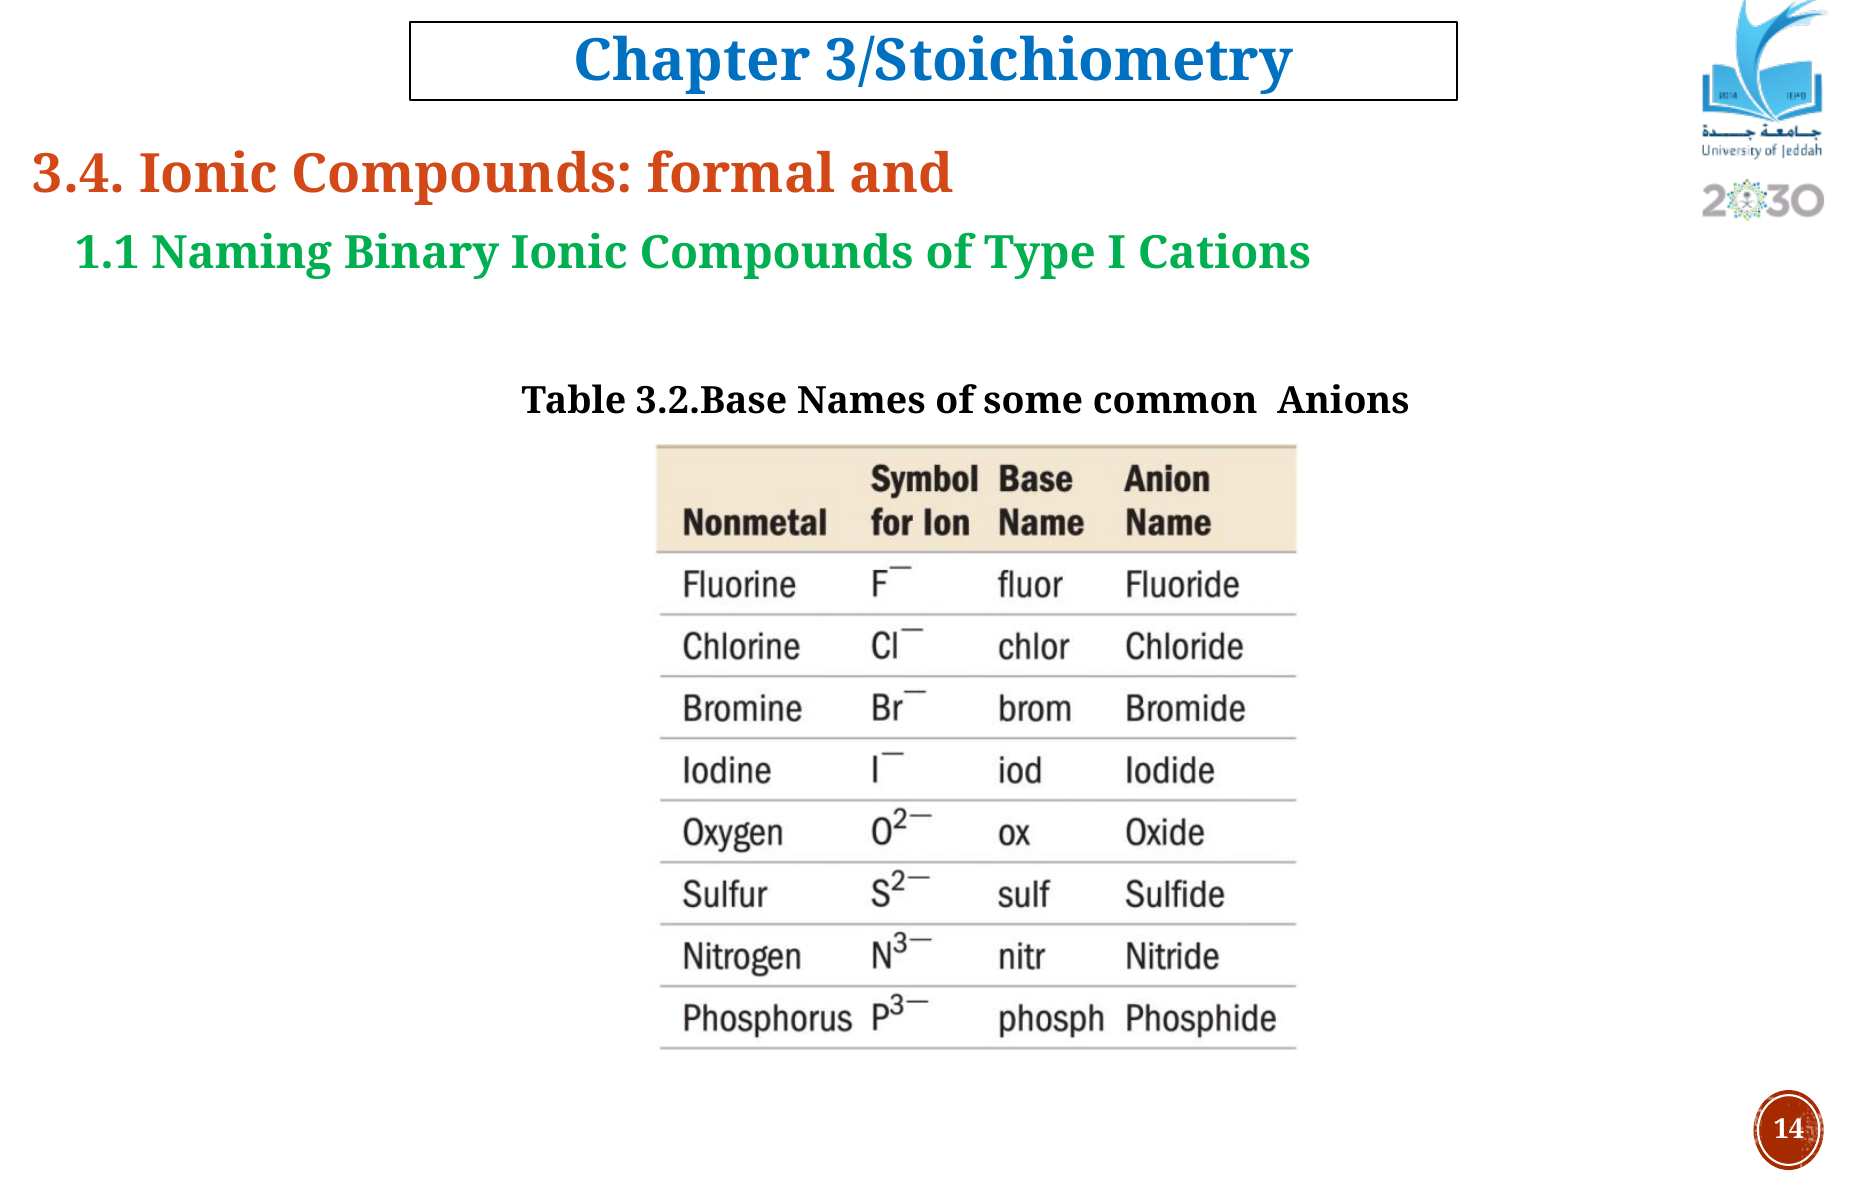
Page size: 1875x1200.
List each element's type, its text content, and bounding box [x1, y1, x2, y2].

slide_number 14 [1739, 1097, 1838, 1162]
text_box Table 3.2.Base Names of some common Anions [506, 368, 1426, 429]
text_box 1.1 Naming Binary Ionic Compounds of Type I Cations [0, 214, 1500, 285]
picture [1681, 0, 1846, 227]
picture [653, 444, 1300, 1051]
text_box Chapter 3/Stoichiometry [409, 21, 1458, 101]
text_box 3.4. Ionic Compounds: formal and Naming [17, 130, 1053, 214]
